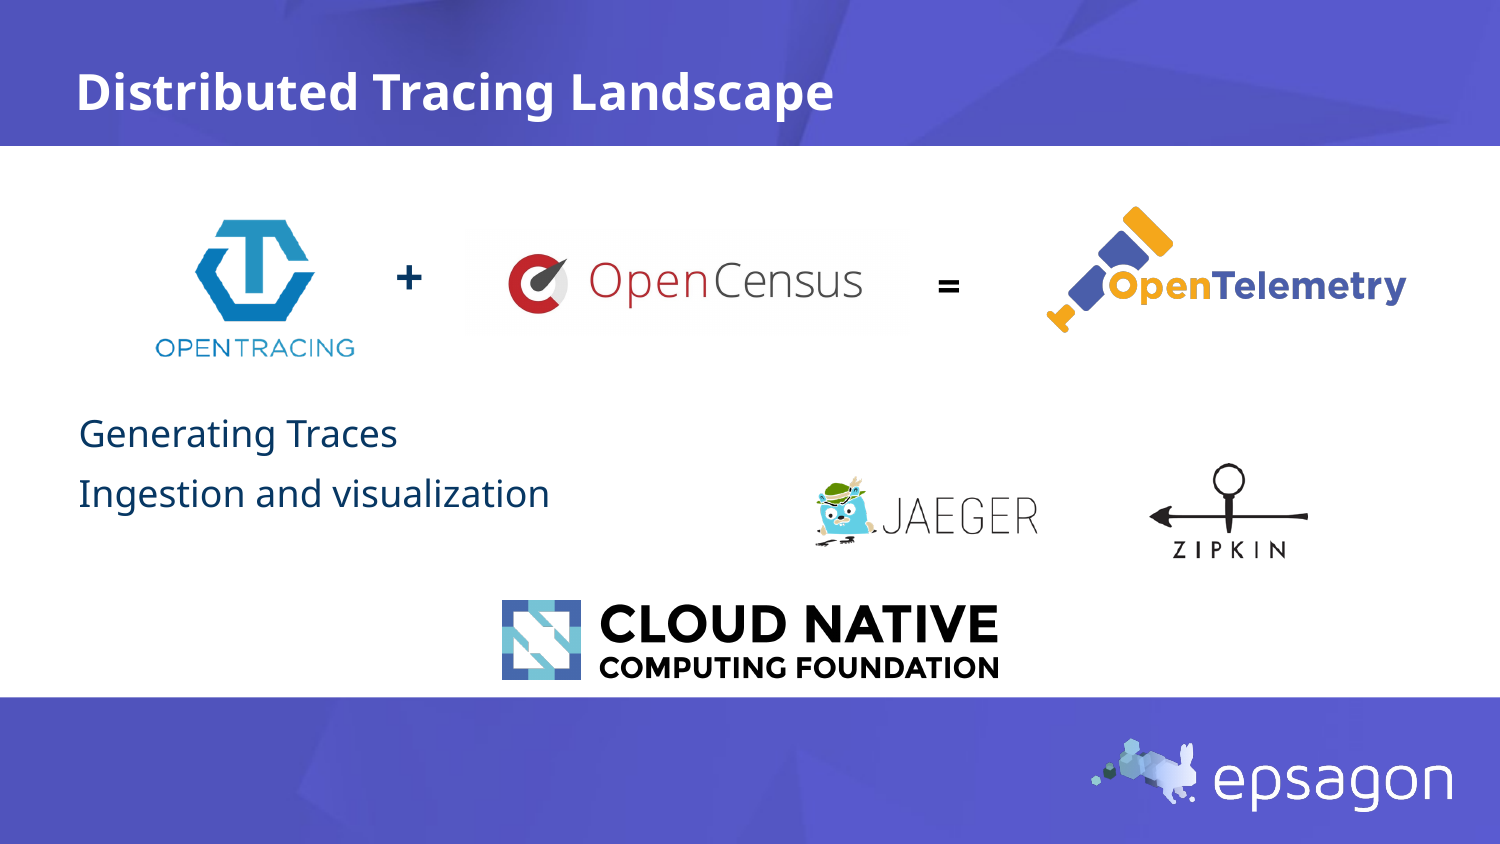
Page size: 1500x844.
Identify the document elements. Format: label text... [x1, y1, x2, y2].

picture [0, 698, 1500, 844]
picture [152, 179, 356, 361]
picture [1148, 463, 1309, 559]
text_box Generating Traces Ingestion and visualization [72, 164, 1031, 680]
picture [464, 228, 911, 336]
picture [1045, 205, 1408, 334]
text_box + [380, 221, 447, 282]
text_box Distributed Tracing Landscape [72, 57, 1092, 145]
text_box = [922, 244, 1003, 305]
picture [812, 473, 1040, 548]
picture [0, 0, 1500, 146]
picture [502, 600, 998, 680]
